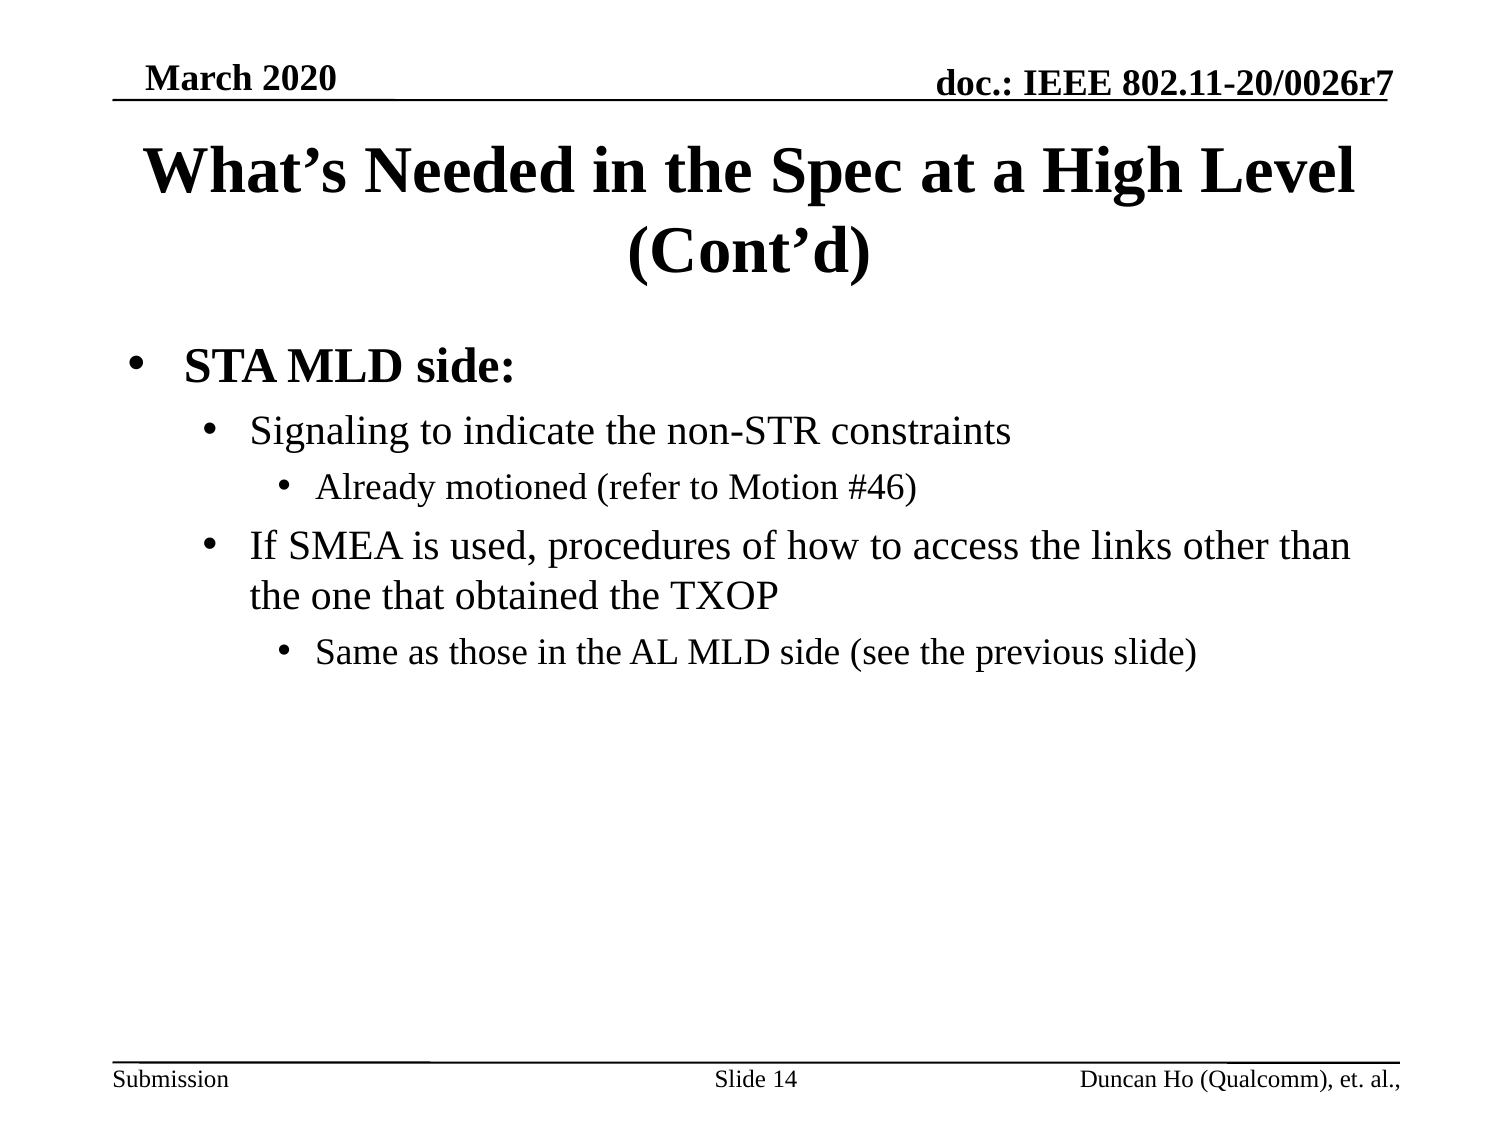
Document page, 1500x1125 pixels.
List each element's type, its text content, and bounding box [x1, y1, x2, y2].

slide_number Slide 14 [712, 1061, 800, 1123]
footer Duncan Ho (Qualcomm), et. al., [878, 1061, 1402, 1093]
title What’s Needed in the Spec at a High Level (Cont’d) [112, 137, 1388, 276]
list STA MLD side: Signaling to indicate the non-STR constraints Already motioned (refer to Motion #46) If SMEA is used, procedures of how to access the links other than the one that obtained the TXOP Same as those in the AL MLD side (see the previous slide) [112, 324, 1388, 1000]
